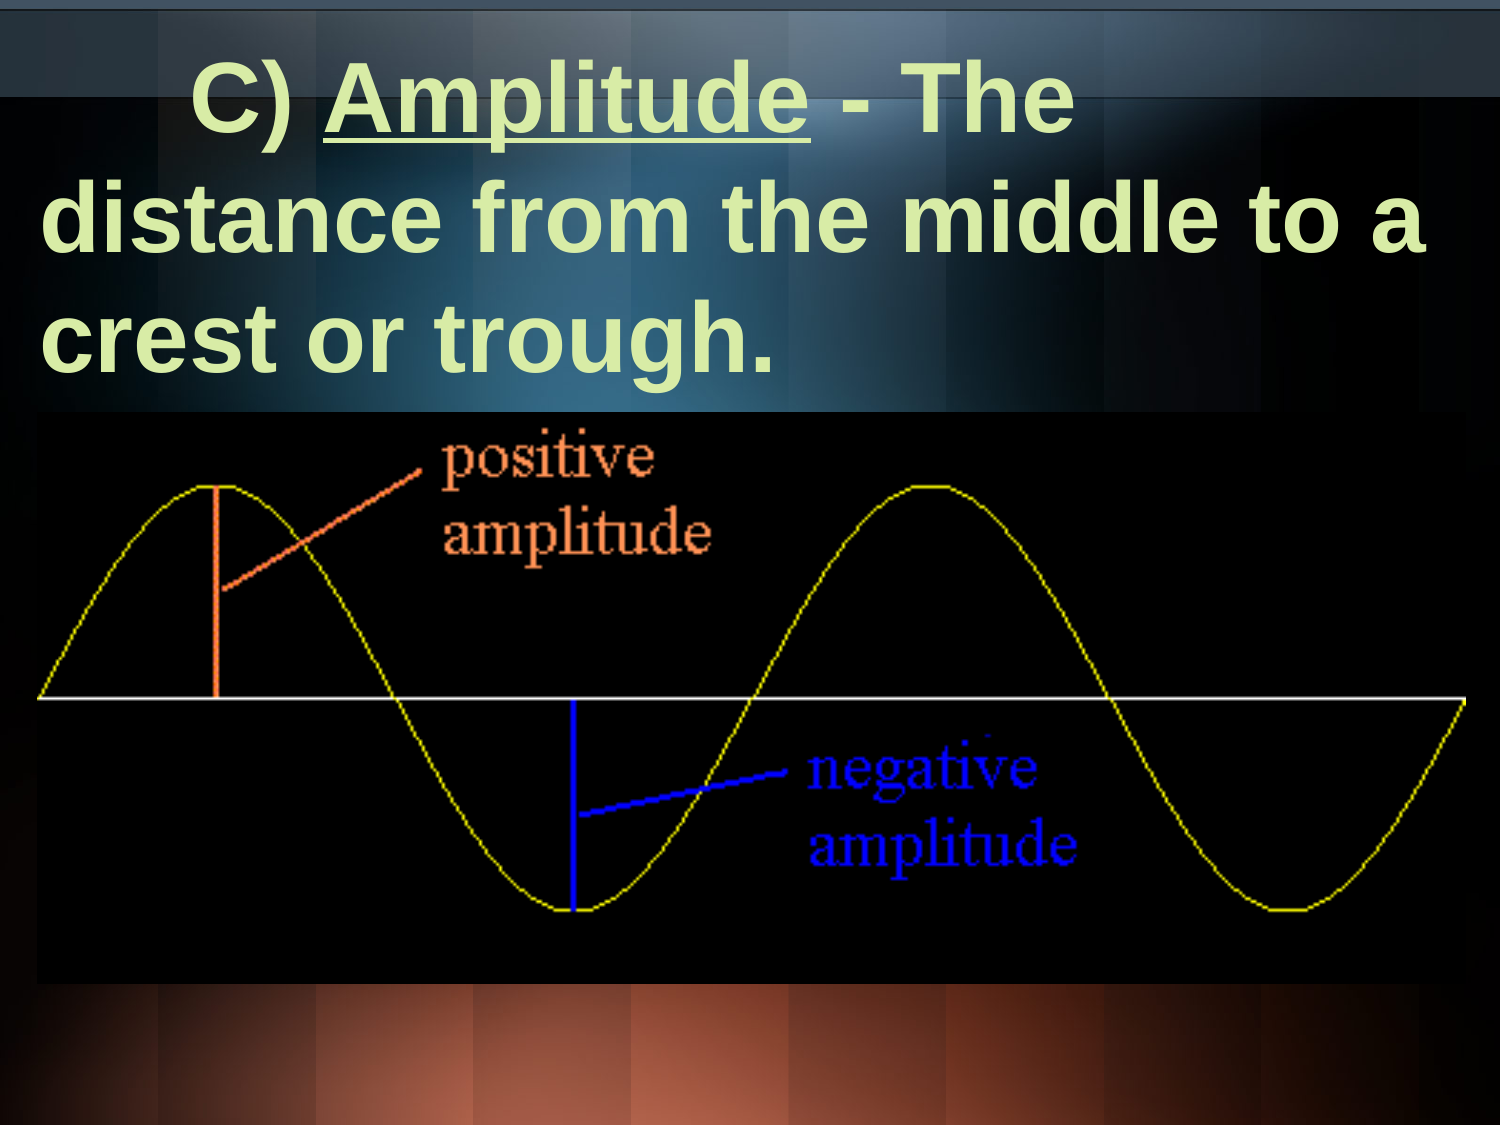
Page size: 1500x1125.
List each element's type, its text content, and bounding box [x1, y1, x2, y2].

text_box C) Amplitude - The distance from the middle to a crest or trough. [24, 24, 1463, 400]
picture [0, 0, 1500, 1125]
